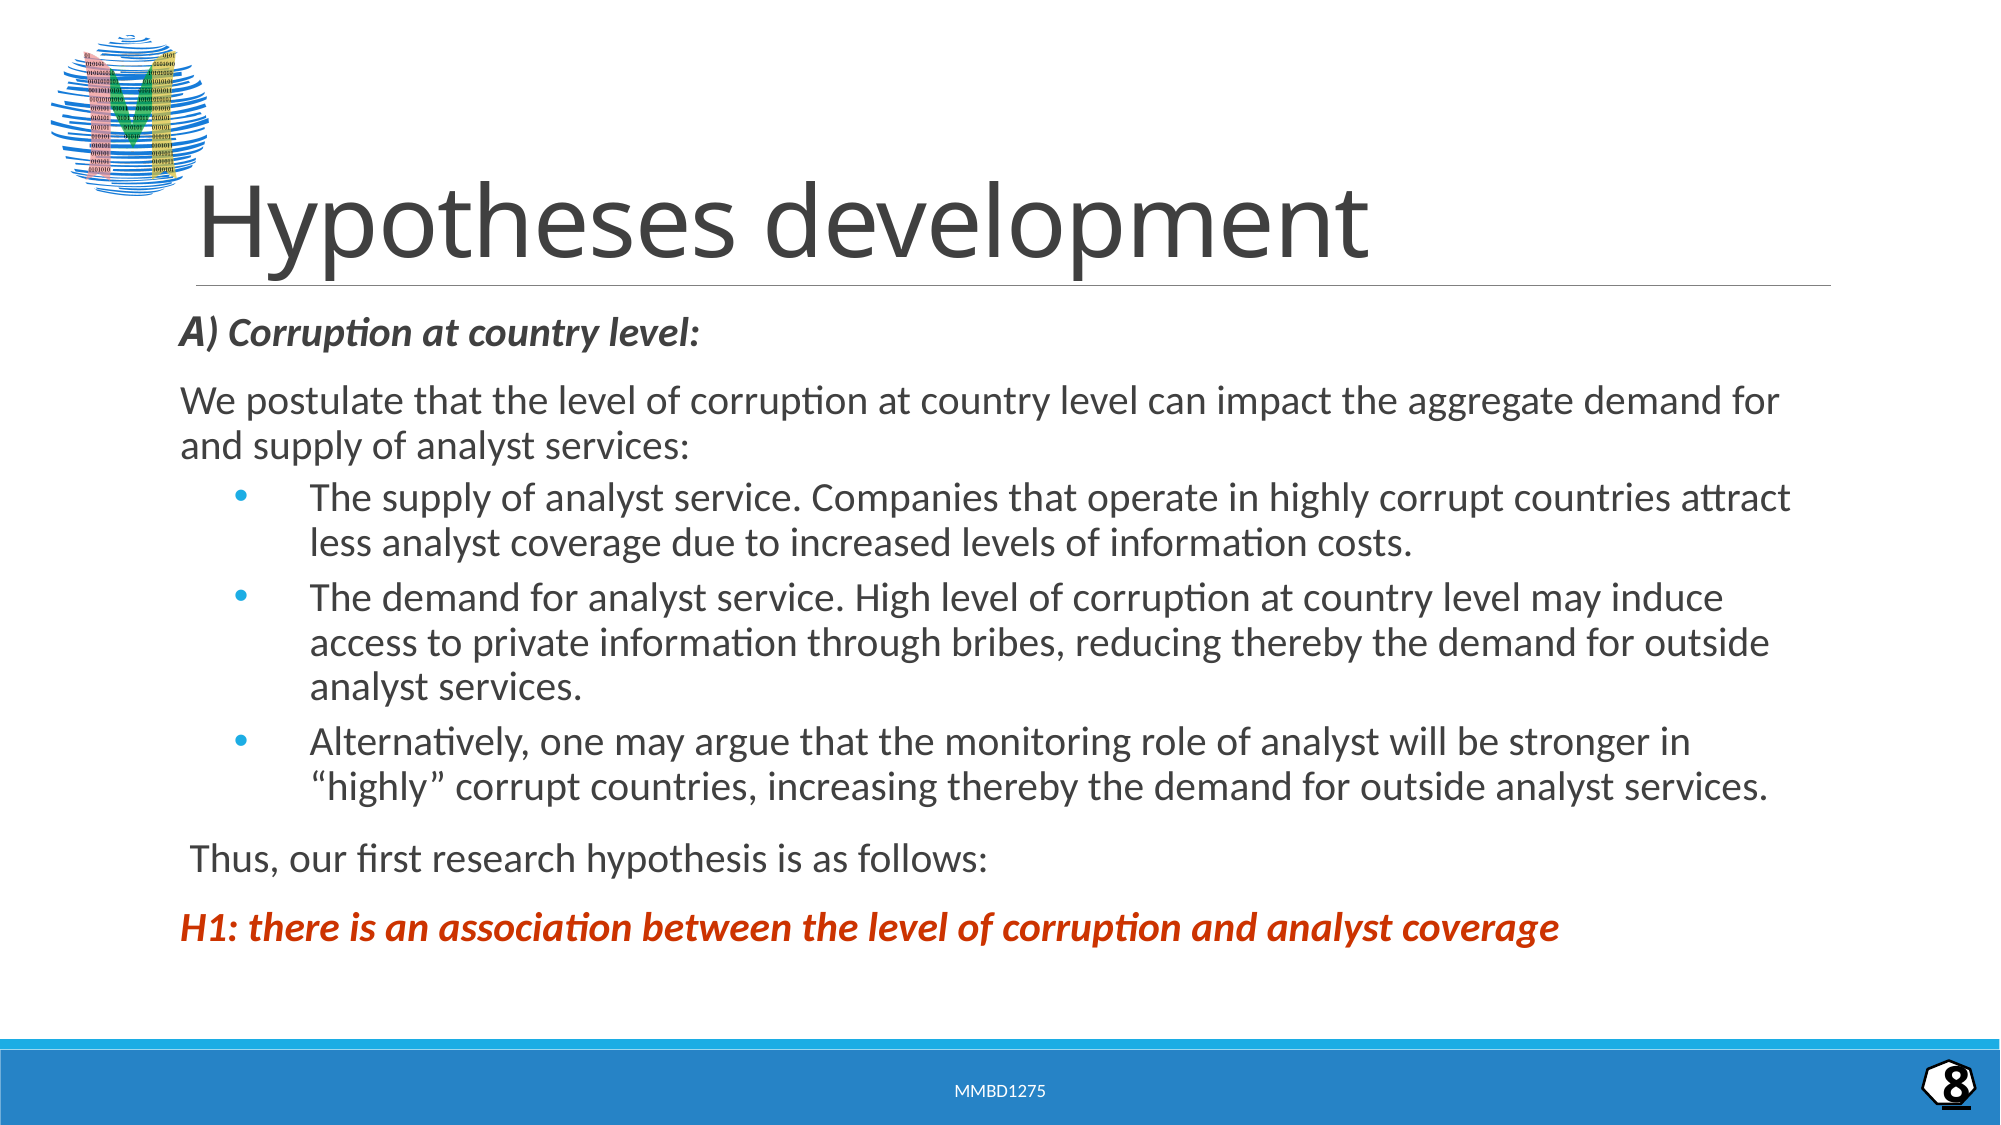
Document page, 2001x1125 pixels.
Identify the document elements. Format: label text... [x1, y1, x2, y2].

footer MMBD1275 [604, 1059, 1396, 1120]
title Hypotheses development [180, 47, 1830, 285]
text_box 8 [1921, 1059, 1977, 1106]
picture [44, 28, 210, 201]
list A) Corruption at country level: We postulate that the level of corruption at country level can impact the aggregate demand for and supply of analyst services: The supply of analyst service. Companies that operate in highly corrupt countries attract less analyst coverage due to increased levels of information costs. The demand for analyst service. High level of corruption at country level may induce access to private information through bribes, reducing thereby the demand for outside analyst services. Alternatively, one may argue that the monitoring role of analyst will be stronger in “highly” corrupt countries, increasing thereby the demand for outside analyst services. Thus, our first research hypothesis is as follows: H1: there is an association between the level of corruption and analyst coverage [180, 302, 1830, 963]
